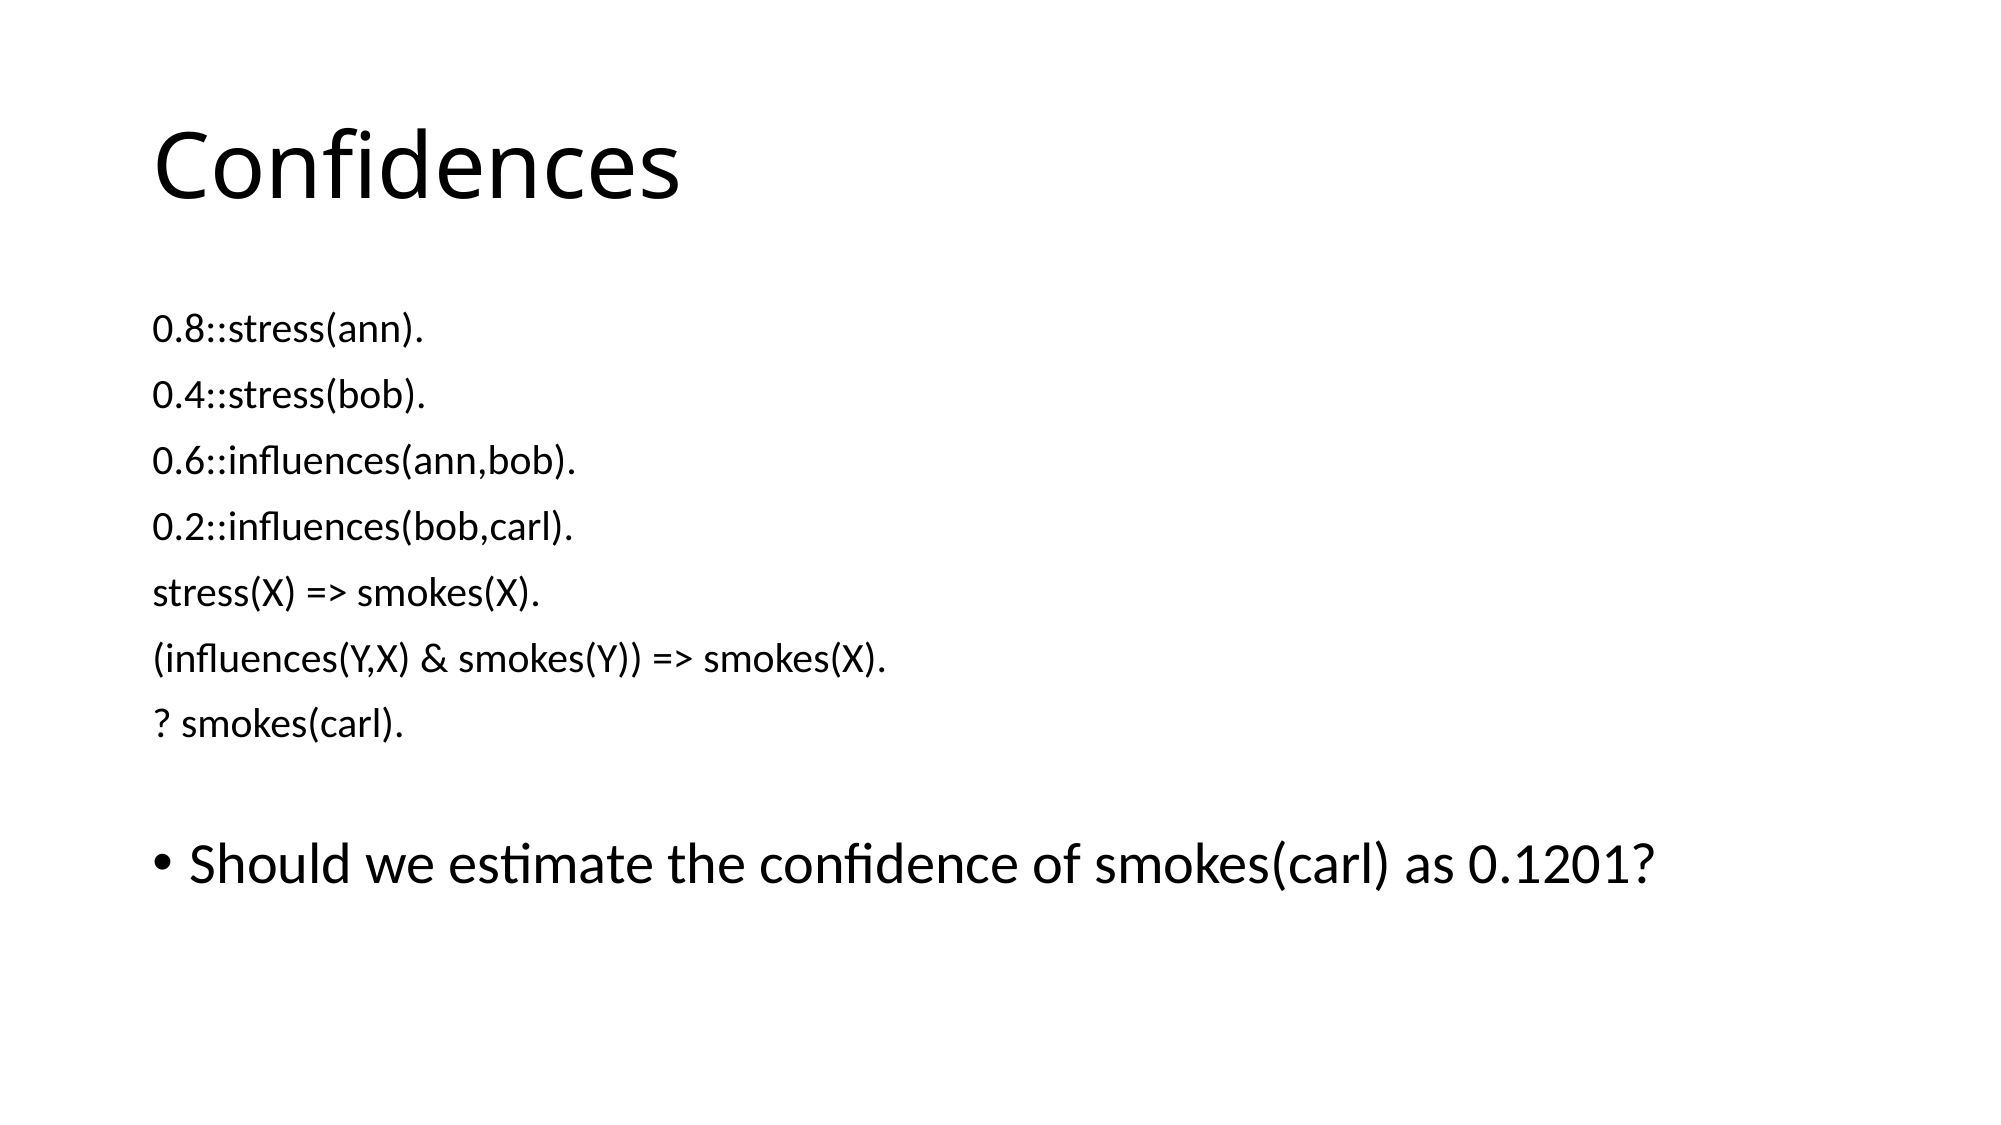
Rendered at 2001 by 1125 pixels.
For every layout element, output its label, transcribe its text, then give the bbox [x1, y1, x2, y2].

title Confidences [137, 59, 1863, 278]
list 0.8::stress(ann). 0.4::stress(bob). 0.6::influences(ann,bob). 0.2::influences(bob,carl). stress(X) => smokes(X). (influences(Y,X) & smokes(Y)) => smokes(X). ? smokes(carl). Should we estimate the confidence of smokes(carl) as 0.1201? [137, 299, 1863, 1014]
